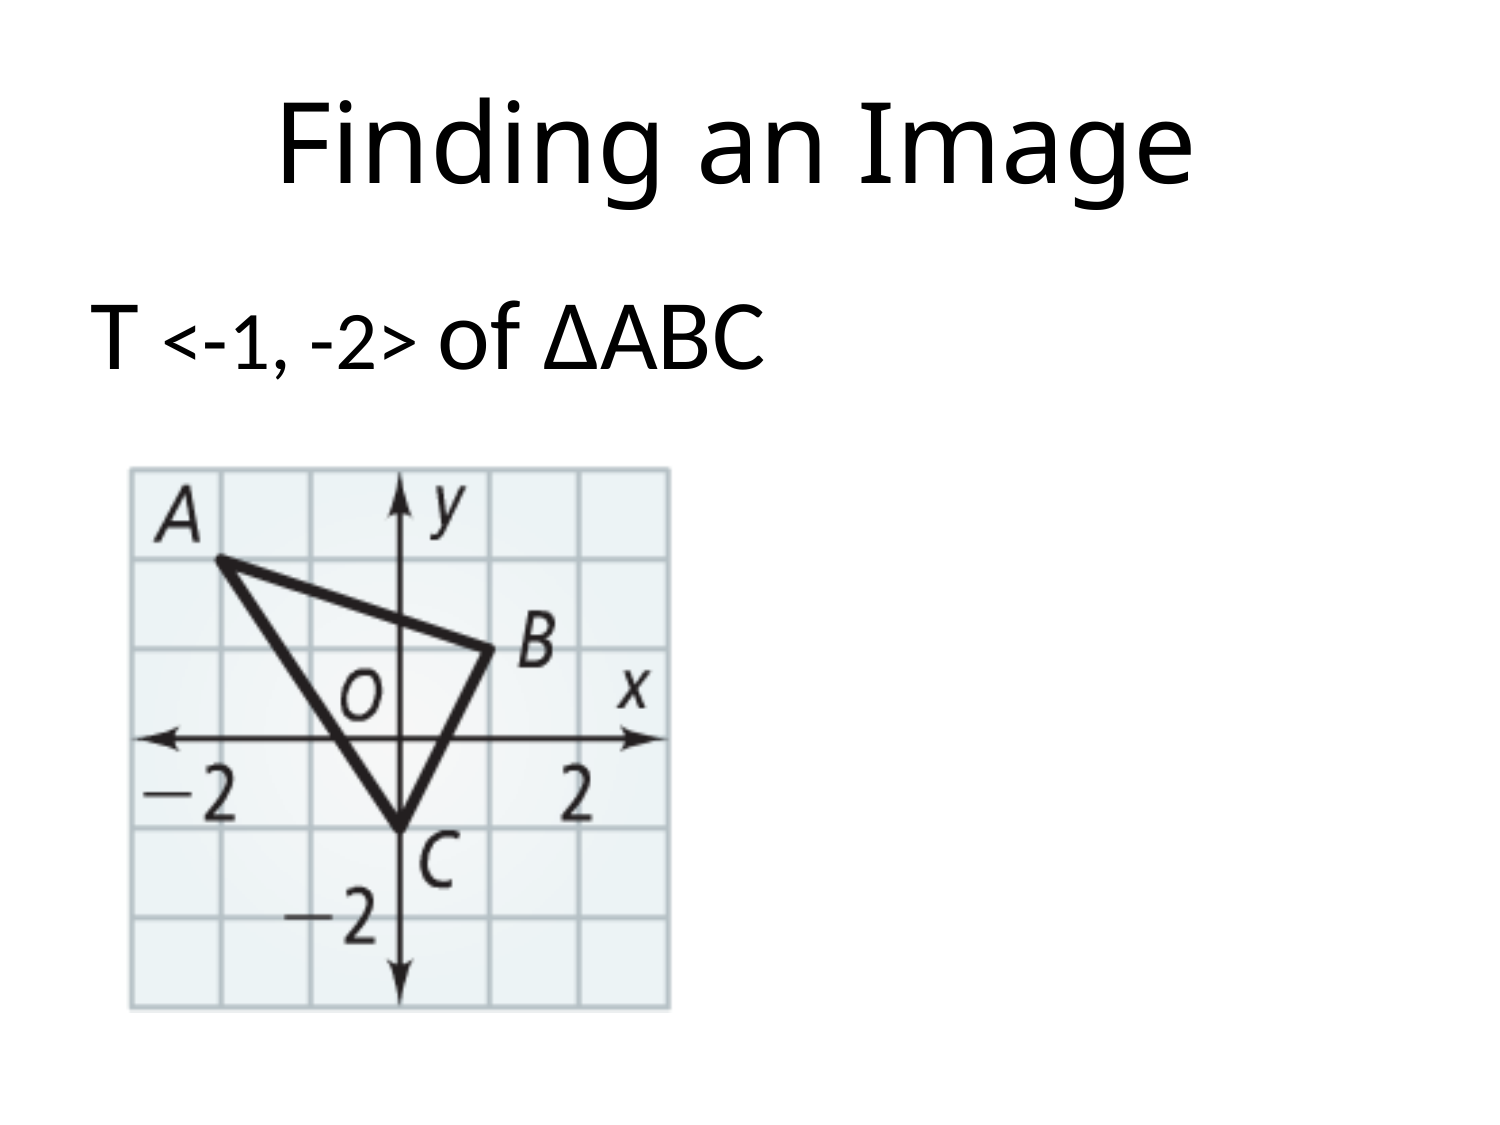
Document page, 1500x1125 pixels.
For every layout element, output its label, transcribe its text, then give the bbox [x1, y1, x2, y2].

list T <-1, -2> of ΔABC [75, 262, 1425, 1005]
title Finding an Image [75, 45, 1425, 233]
picture [124, 462, 676, 1013]
